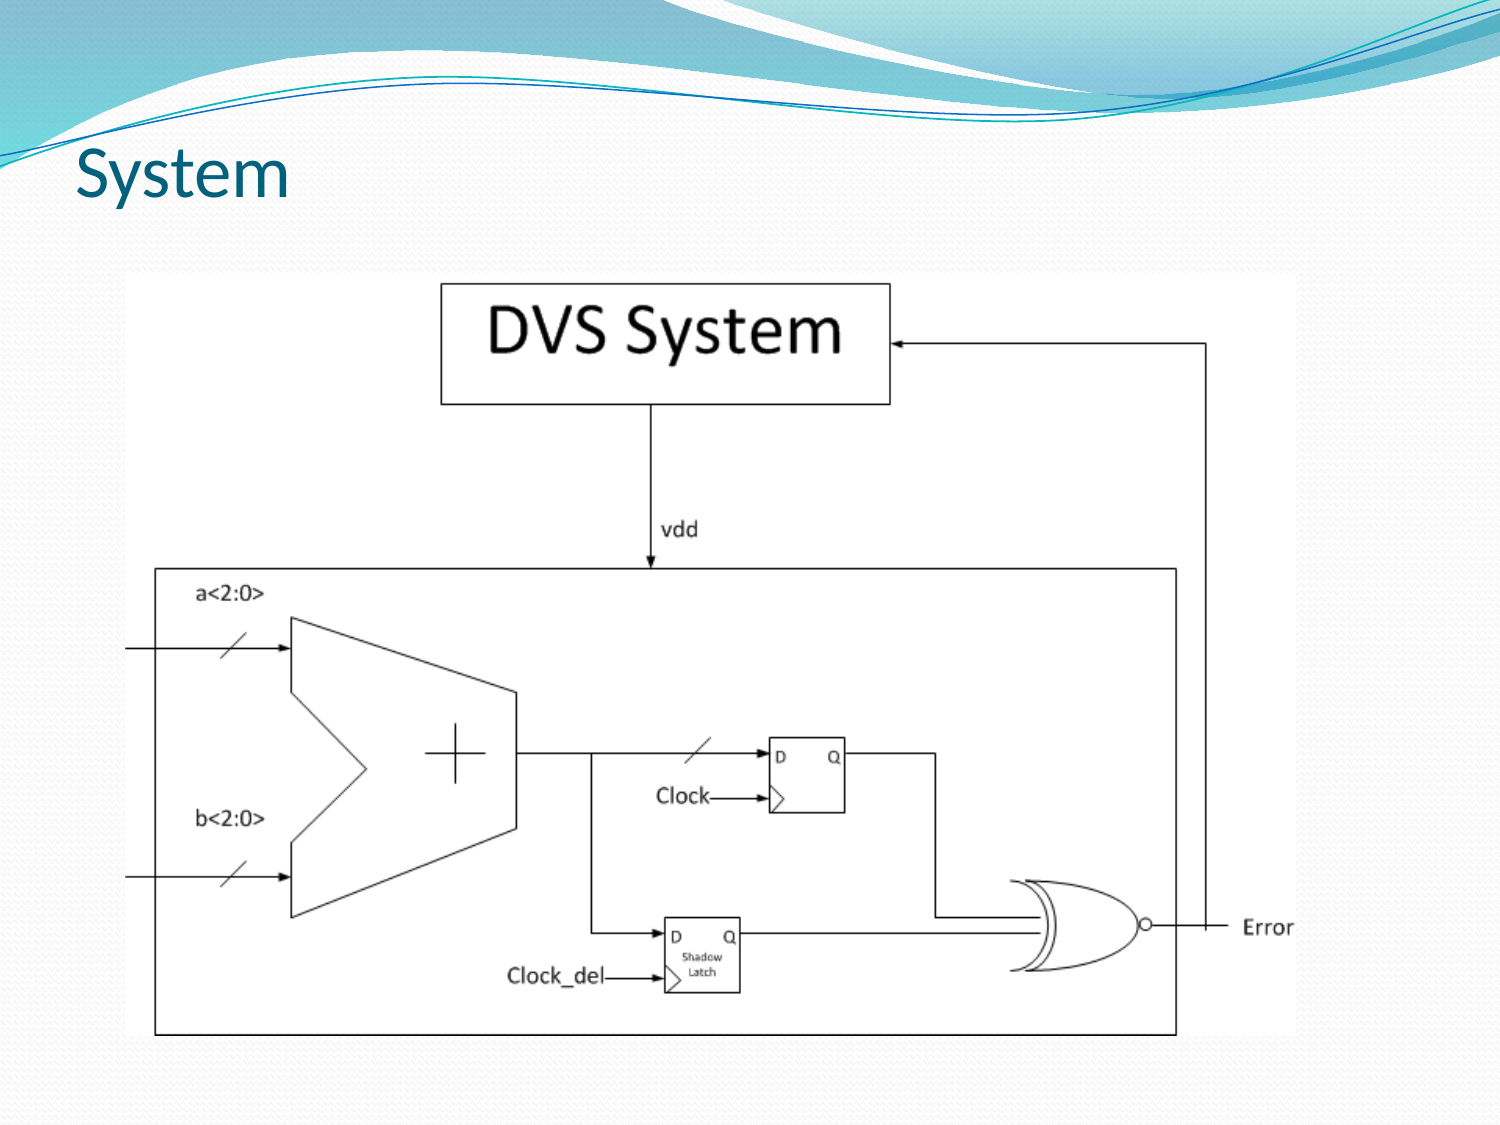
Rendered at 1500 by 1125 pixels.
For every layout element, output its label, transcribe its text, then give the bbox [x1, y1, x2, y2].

title System [75, 115, 1425, 303]
picture [124, 274, 1296, 1037]
